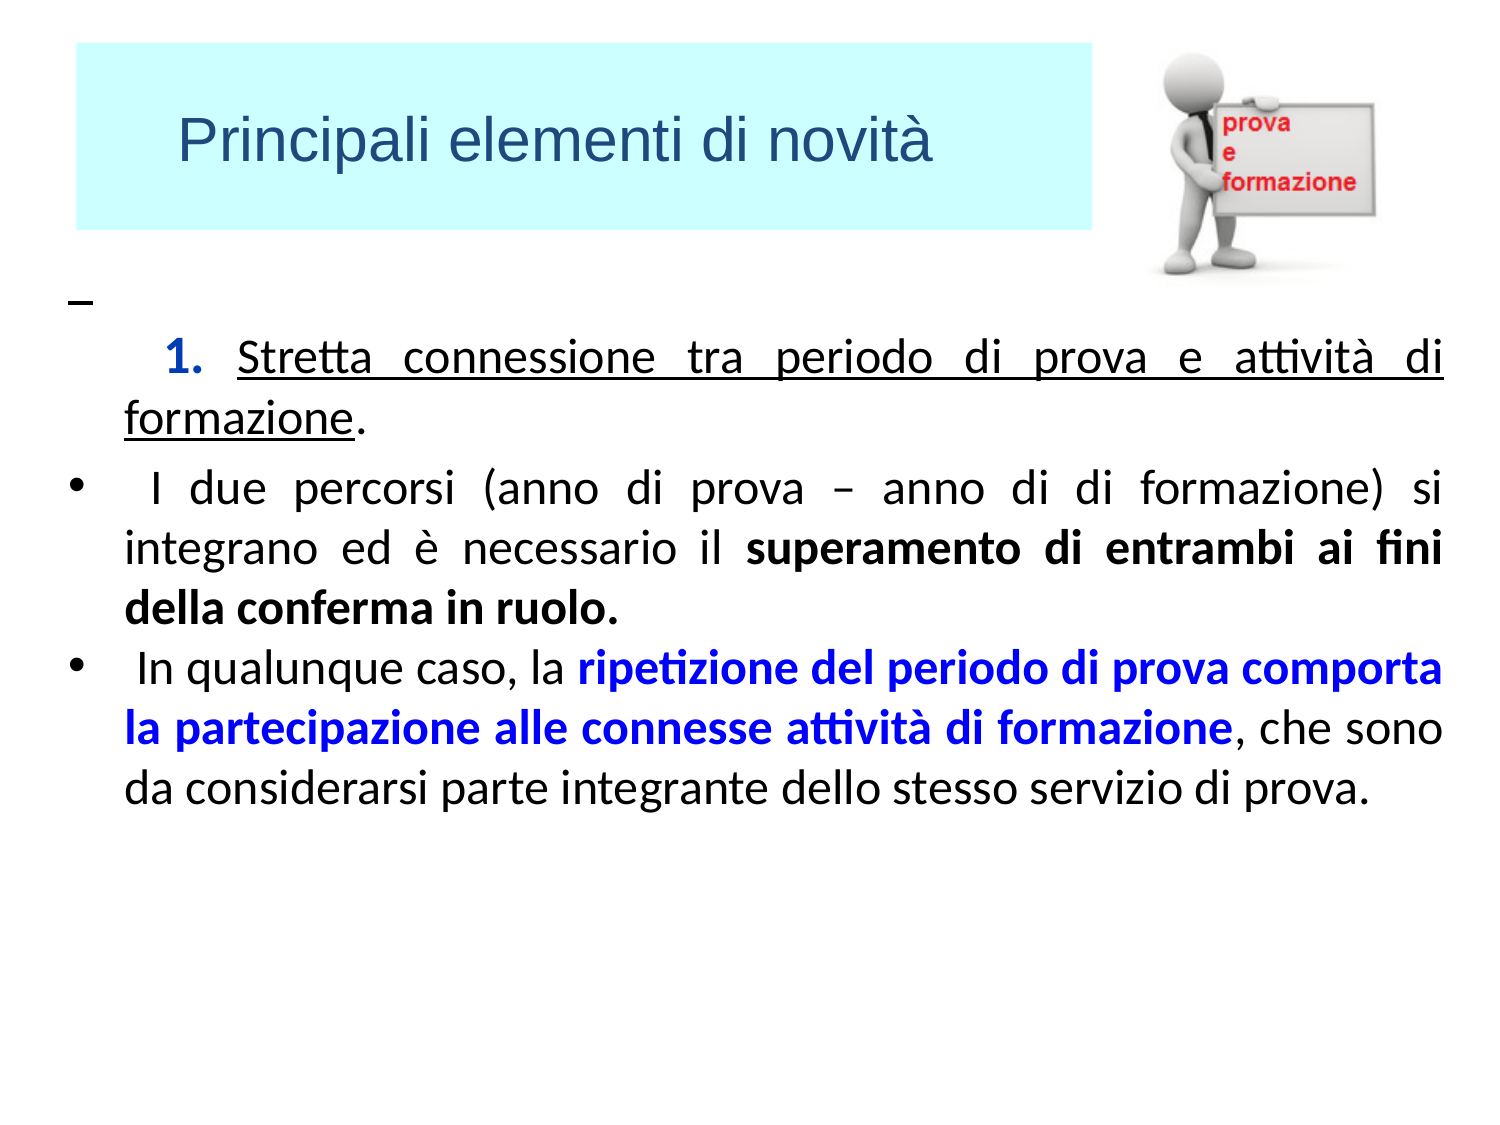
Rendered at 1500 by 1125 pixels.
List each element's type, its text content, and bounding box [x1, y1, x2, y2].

text_box Principali elementi di novità [76, 42, 1093, 231]
picture [1127, 42, 1418, 293]
list 1. Stretta connessione tra periodo di prova e attività di formazione. I due percorsi (anno di prova – anno di di formazione) si integrano ed è necessario il superamento di entrambi ai fini della conferma in ruolo. In qualunque caso, la ripetizione del periodo di prova comporta la partecipazione alle connesse attività di formazione, che sono da considerarsi parte integrante dello stesso servizio di prova. [53, 236, 1459, 1094]
